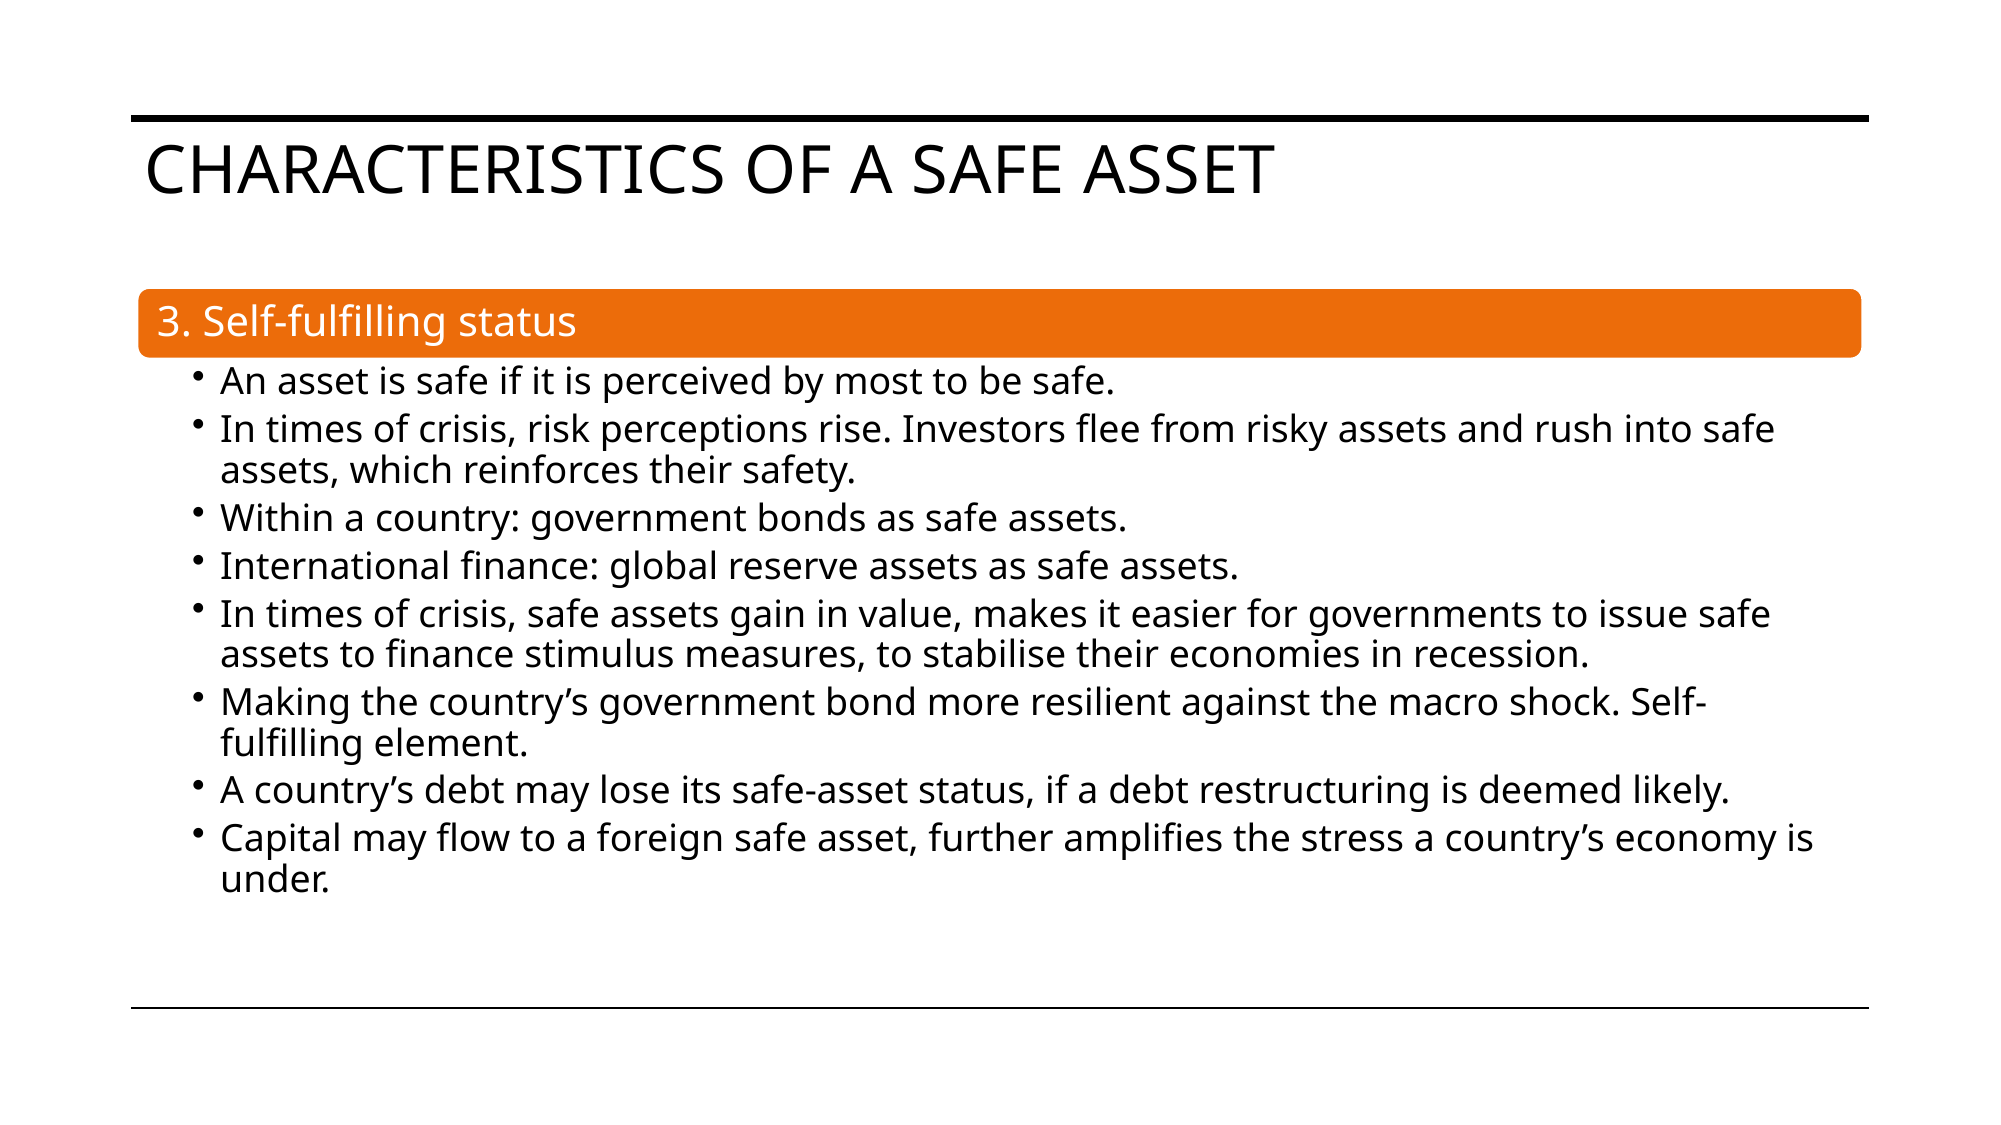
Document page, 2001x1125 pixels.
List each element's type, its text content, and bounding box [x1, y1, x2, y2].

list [137, 212, 1863, 934]
title Characteristics of a safe asset [129, 119, 1855, 306]
